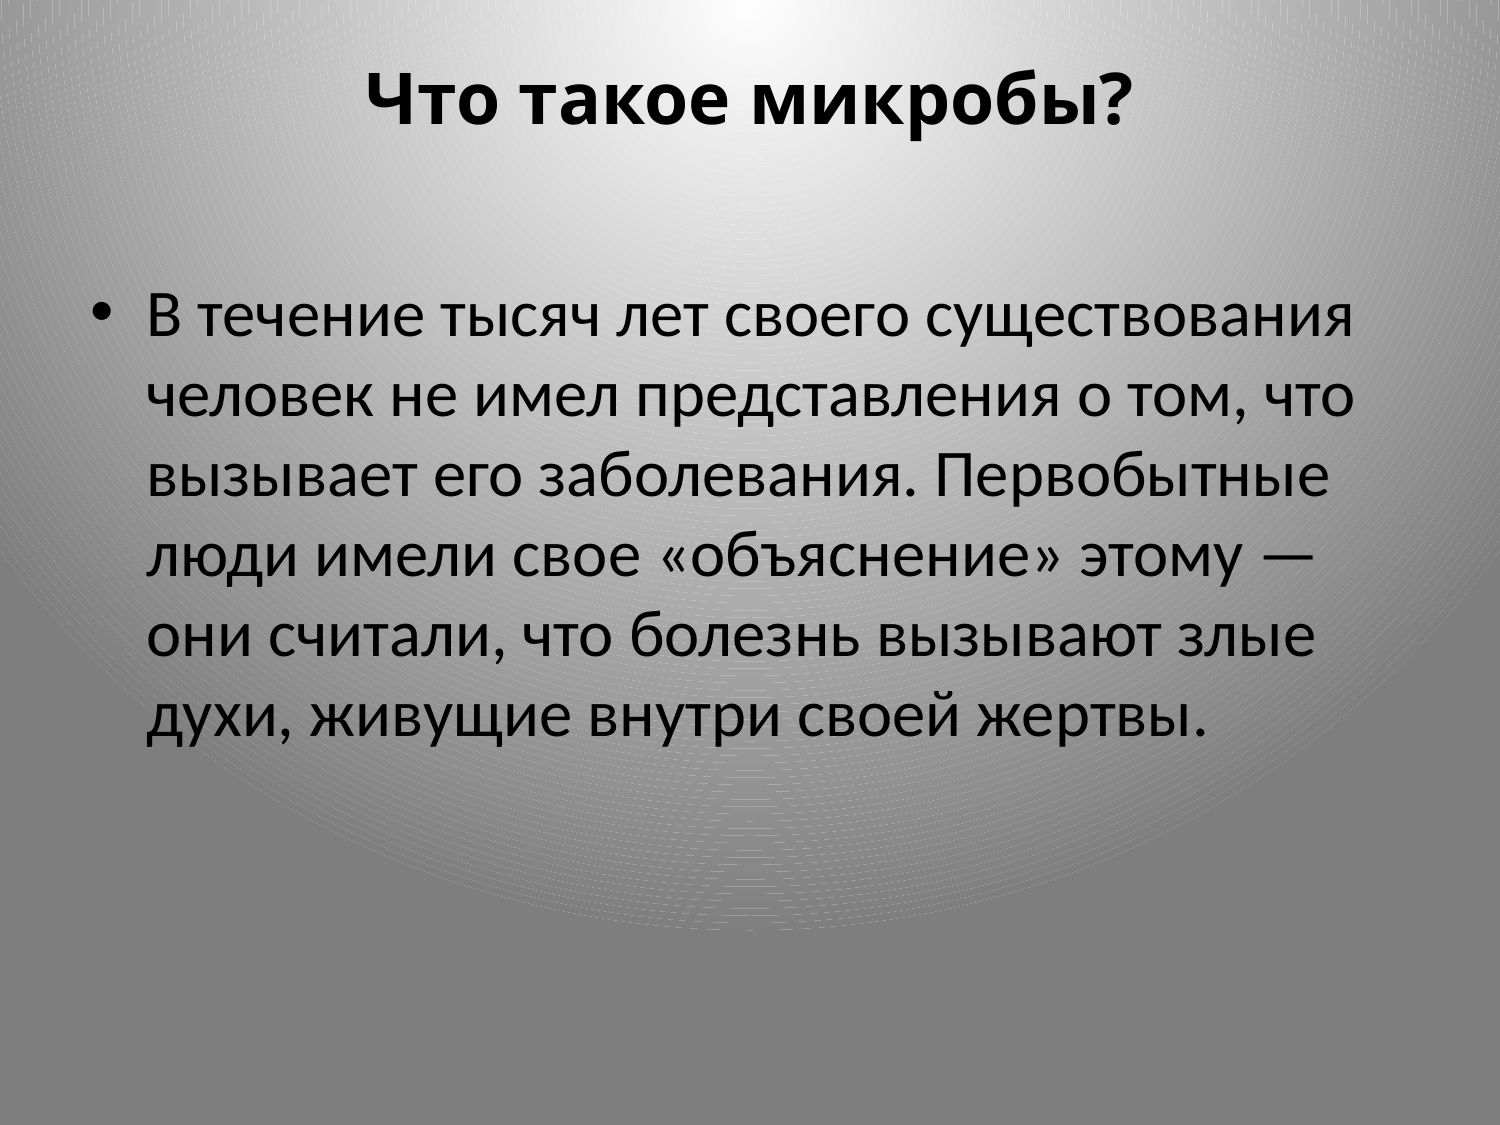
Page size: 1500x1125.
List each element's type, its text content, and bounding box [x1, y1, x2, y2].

title Что такое микробы? [75, 45, 1425, 233]
list В течение тысяч лет своего существования человек не имел представления о том, что вызывает его заболевания. Первобытные люди имели свое «объяснение» этому — они считали, что болезнь вызывают злые духи, живущие внутри своей жертвы. [75, 262, 1425, 1005]
